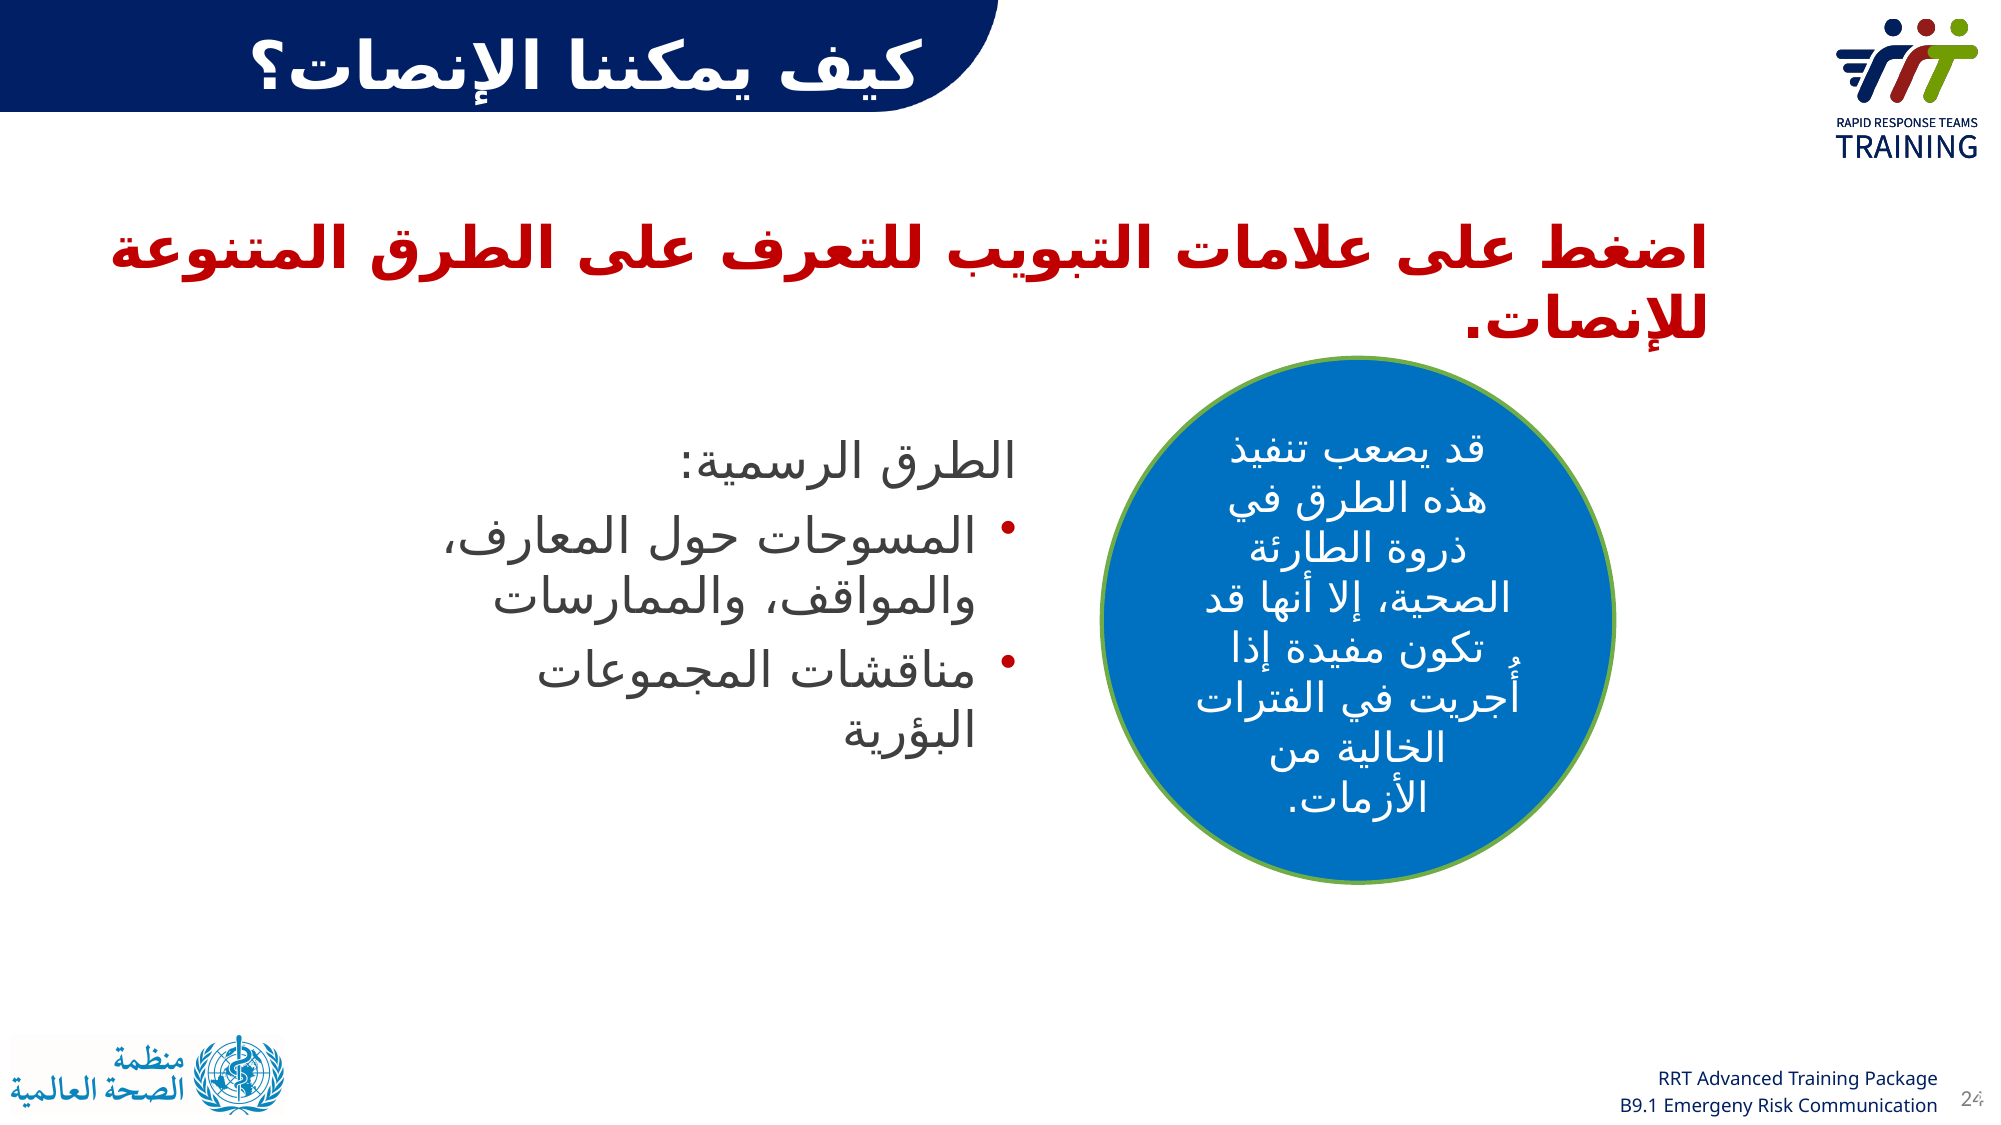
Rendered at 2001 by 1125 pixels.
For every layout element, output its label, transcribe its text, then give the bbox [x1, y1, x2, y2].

text_box كيف يمكننا الإنصات؟ [22, 15, 931, 122]
text_box اضغط على علامات التبويب للتعرف على الطرق المتنوعة للإنصات. [40, 202, 1718, 358]
picture [0, 0, 999, 112]
picture [1835, 19, 1978, 167]
text_box الطرق الرسمية: المسوحات حول المعارف، والمواقف، والممارسات مناقشات المجموعات البؤرية [389, 421, 1025, 812]
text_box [1101, 357, 1615, 883]
text_box 24 [1971, 1080, 1993, 1125]
picture [11, 1035, 284, 1115]
picture [241, 1050, 247, 1059]
